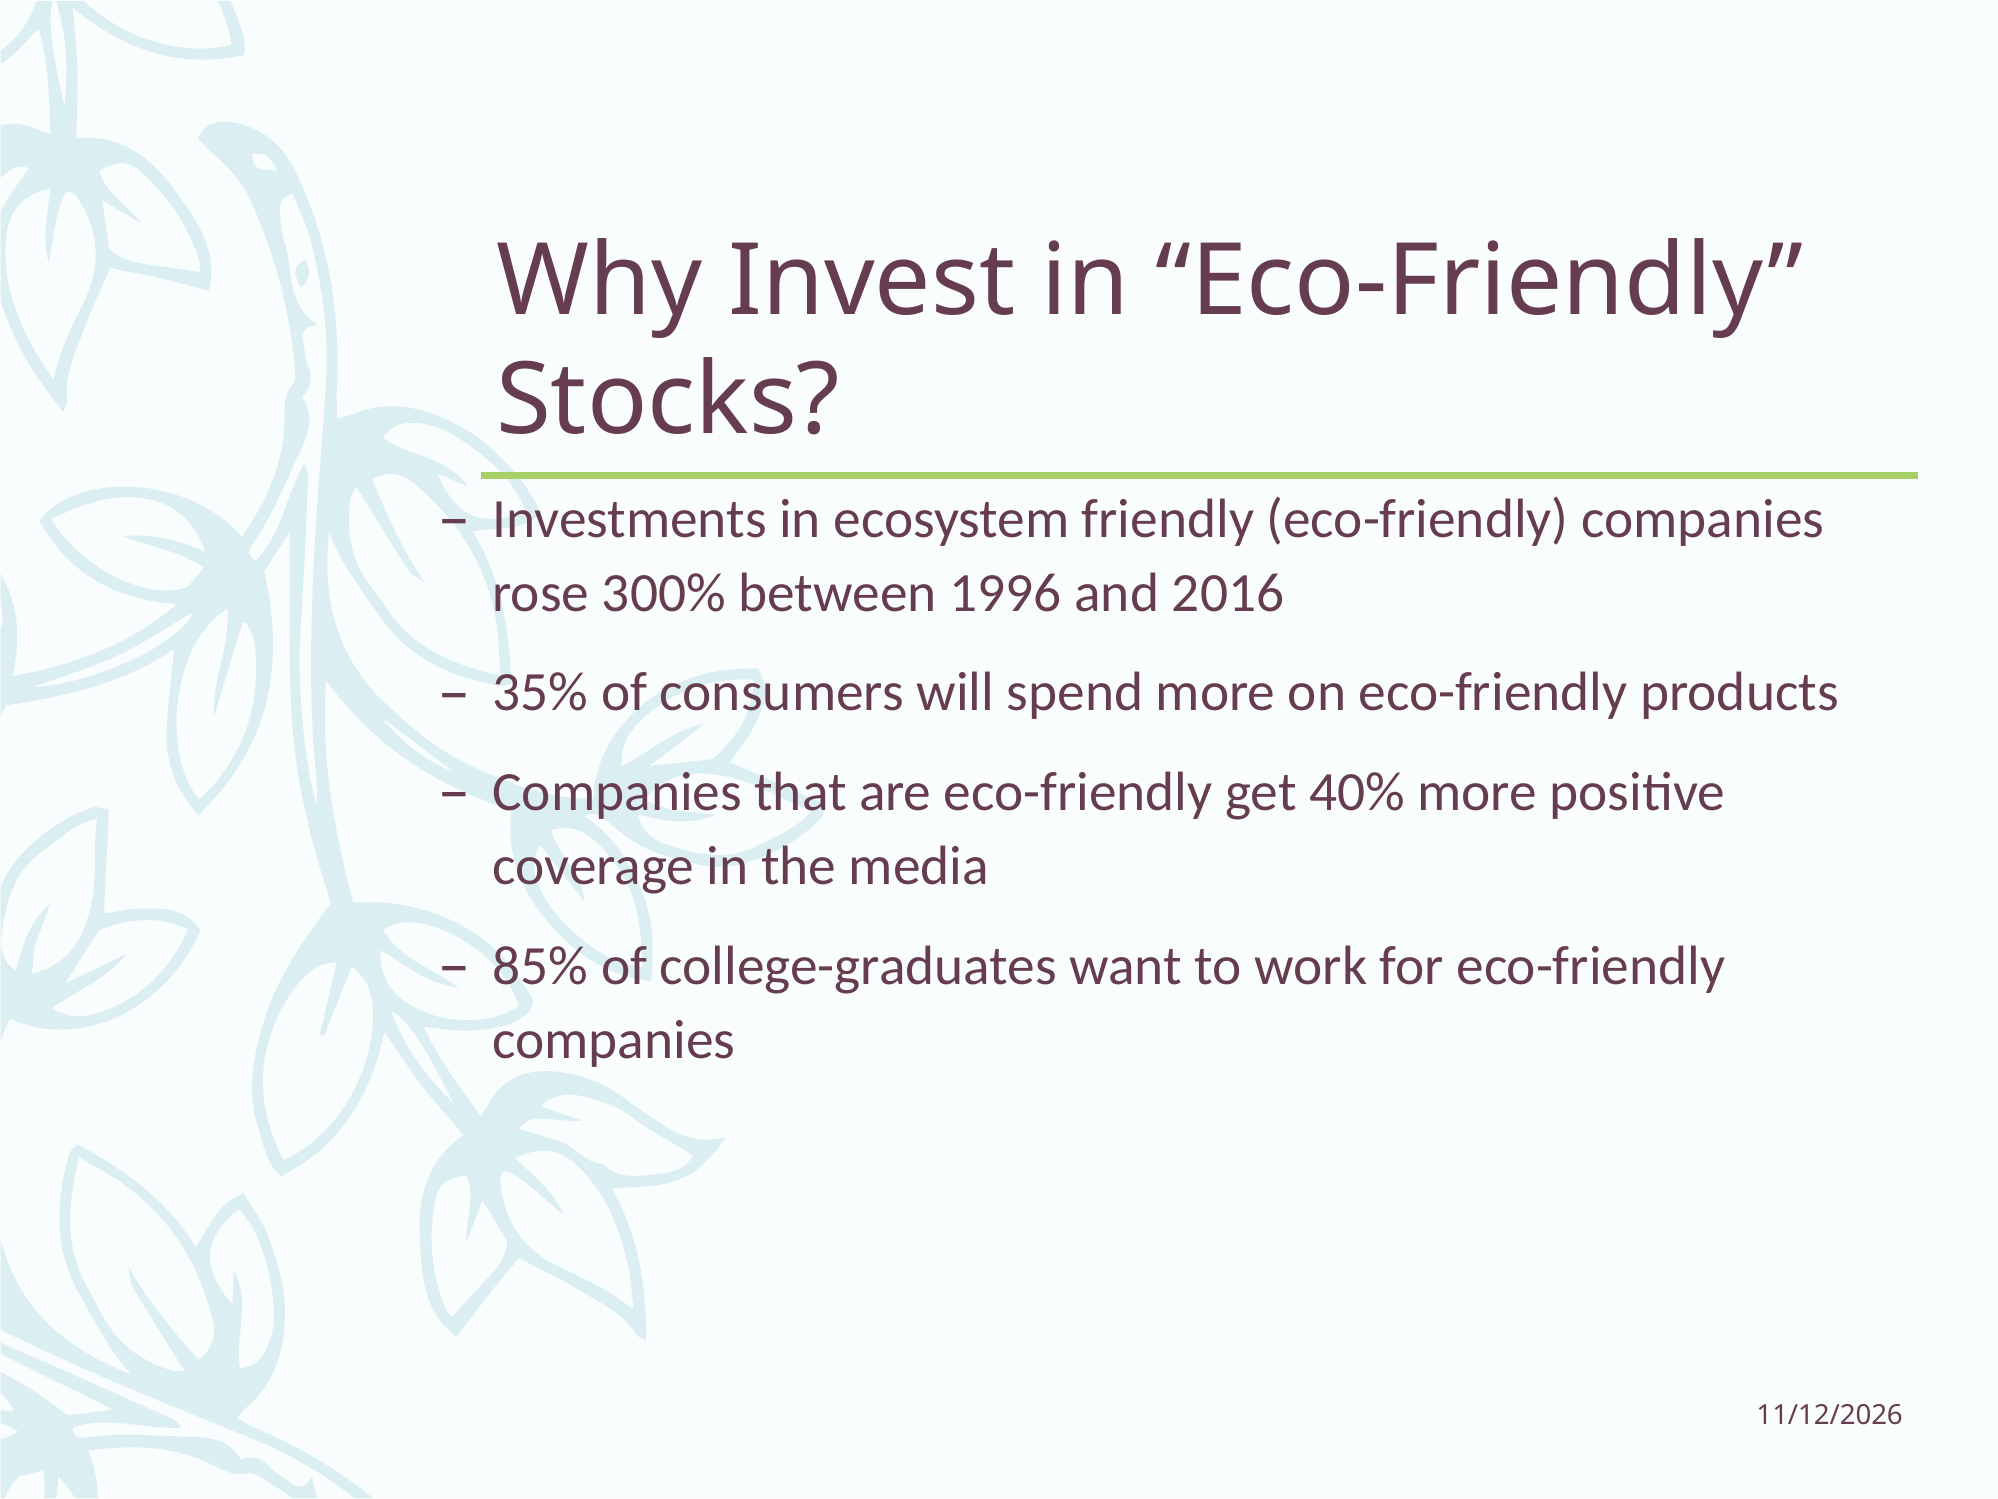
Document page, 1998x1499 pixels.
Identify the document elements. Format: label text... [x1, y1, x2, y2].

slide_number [1468, 1375, 1918, 1456]
list Investments in ecosystem friendly (eco-friendly) companies rose 300% between 1996 and 2016 35% of consumers will spend more on eco-friendly products Companies that are eco-friendly get 40% more positive coverage in the media 85% of college-graduates want to work for eco-friendly companies [425, 466, 1865, 1290]
title Why Invest in “Eco-Friendly” Stocks? [481, 211, 1940, 467]
